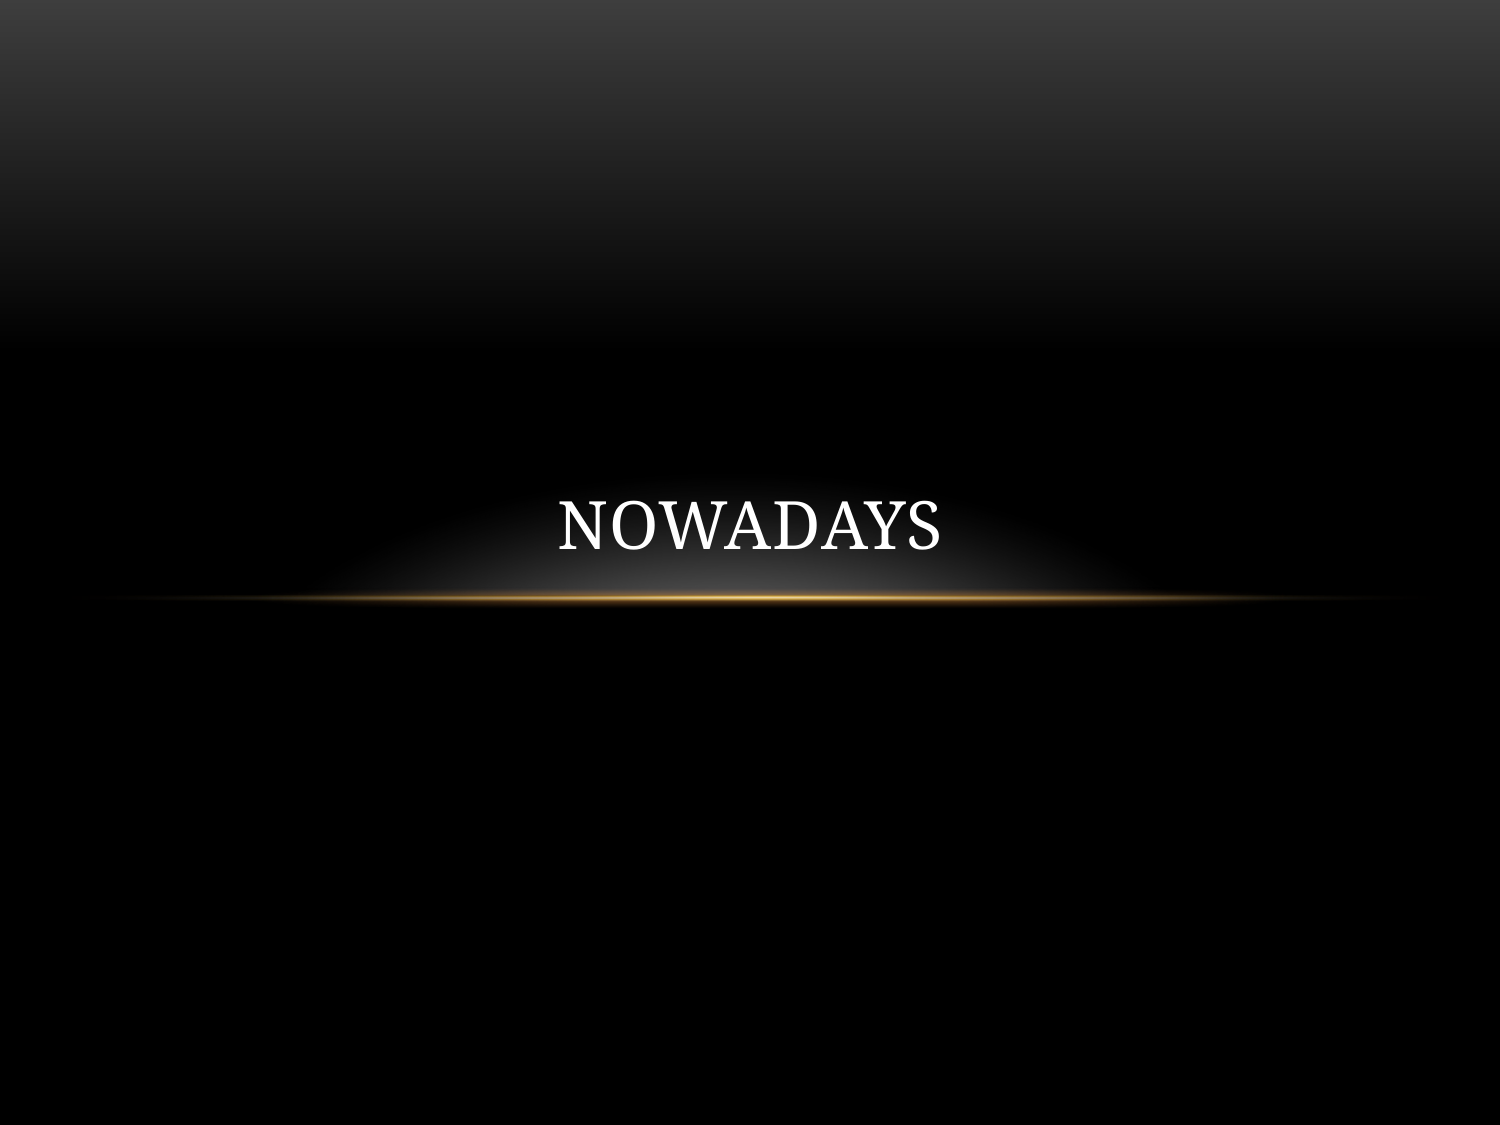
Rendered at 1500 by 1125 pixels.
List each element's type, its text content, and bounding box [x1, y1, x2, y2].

picture [0, 0, 1500, 750]
title nowadays [112, 329, 1388, 571]
